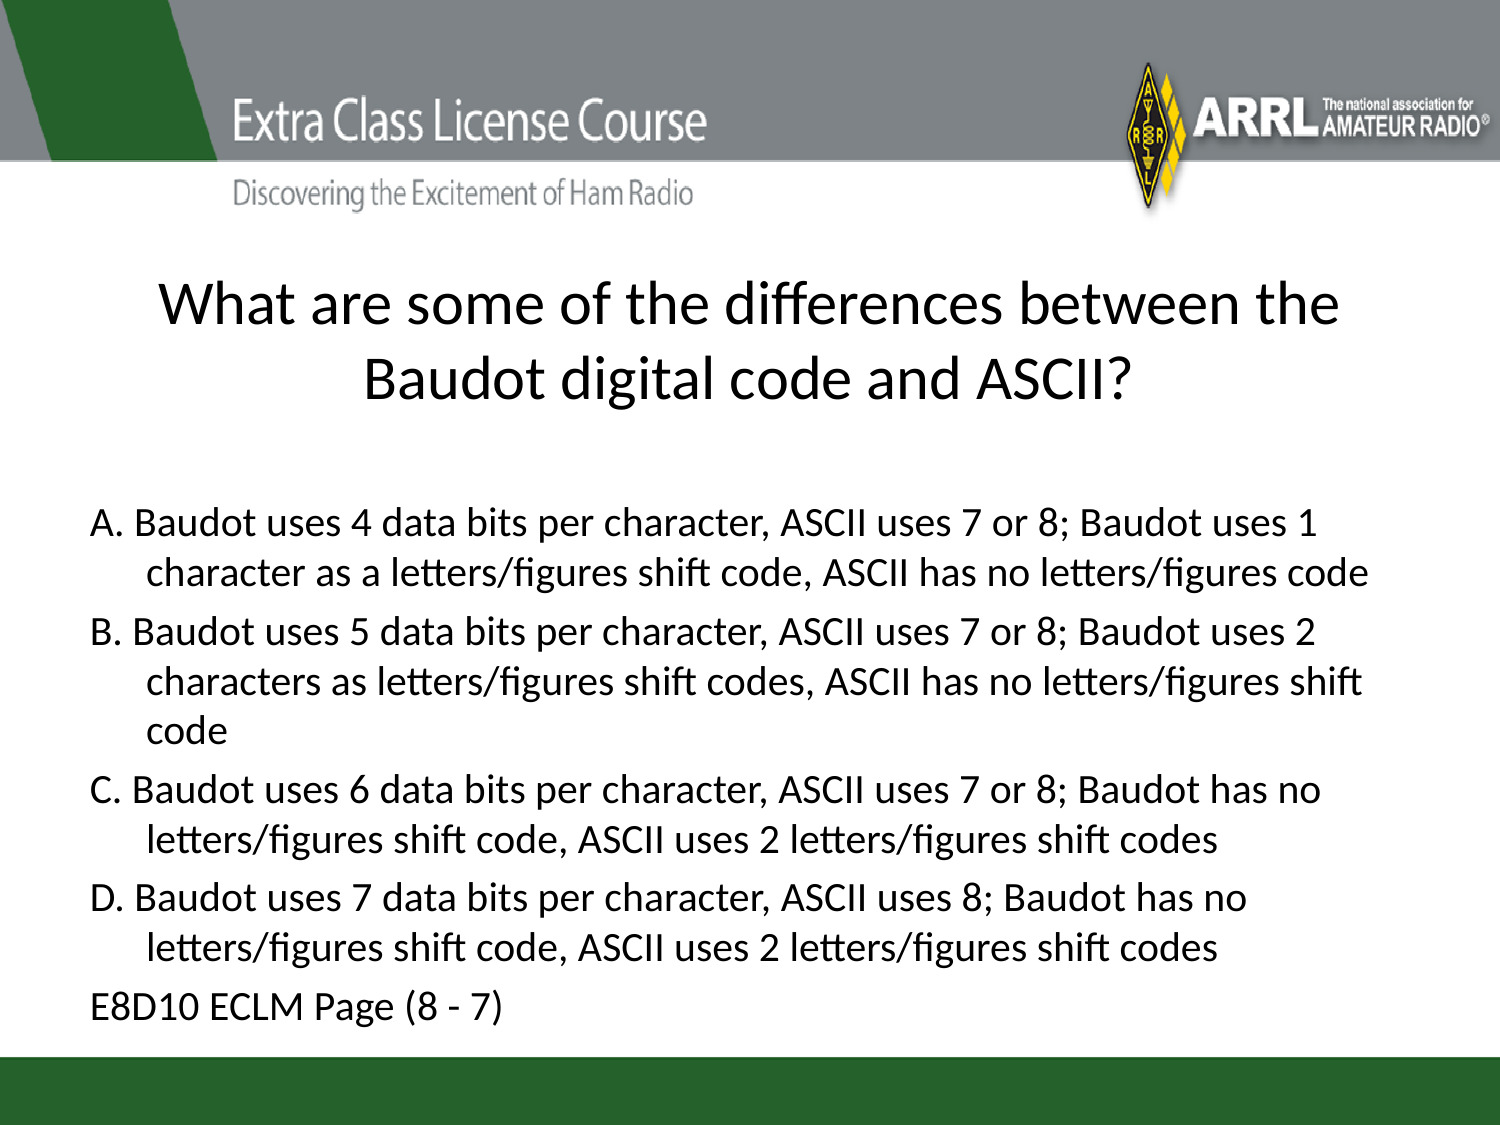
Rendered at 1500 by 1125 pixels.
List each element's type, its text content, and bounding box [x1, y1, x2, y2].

picture [0, 0, 1500, 1125]
list A. Baudot uses 4 data bits per character, ASCII uses 7 or 8; Baudot uses 1 character as a letters/figures shift code, ASCII has no letters/figures code B. Baudot uses 5 data bits per character, ASCII uses 7 or 8; Baudot uses 2 characters as letters/figures shift codes, ASCII has no letters/figures shift code C. Baudot uses 6 data bits per character, ASCII uses 7 or 8; Baudot has no letters/figures shift code, ASCII uses 2 letters/figures shift codes D. Baudot uses 7 data bits per character, ASCII uses 8; Baudot has no letters/figures shift code, ASCII uses 2 letters/figures shift codes E8D10 ECLM Page (8 - 7) [75, 487, 1425, 1005]
title What are some of the differences between the Baudot digital code and ASCII? [75, 254, 1425, 435]
